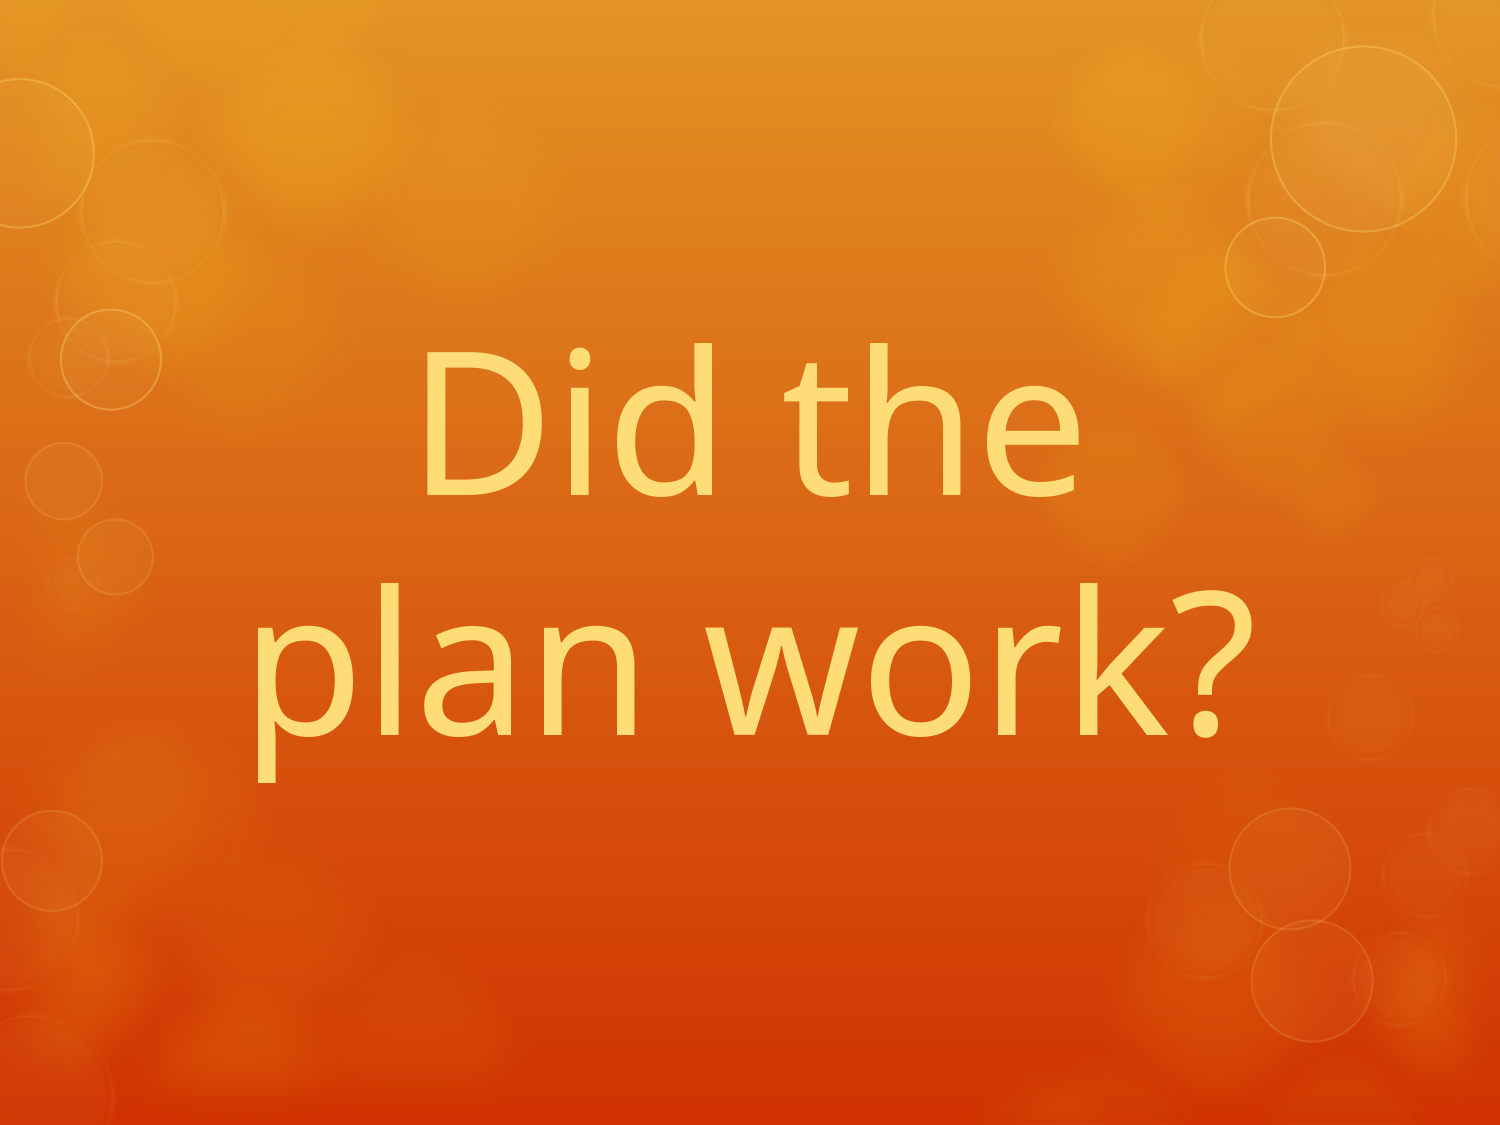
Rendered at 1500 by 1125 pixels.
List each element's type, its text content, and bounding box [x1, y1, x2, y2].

list Did the plan work? [165, 287, 1334, 925]
